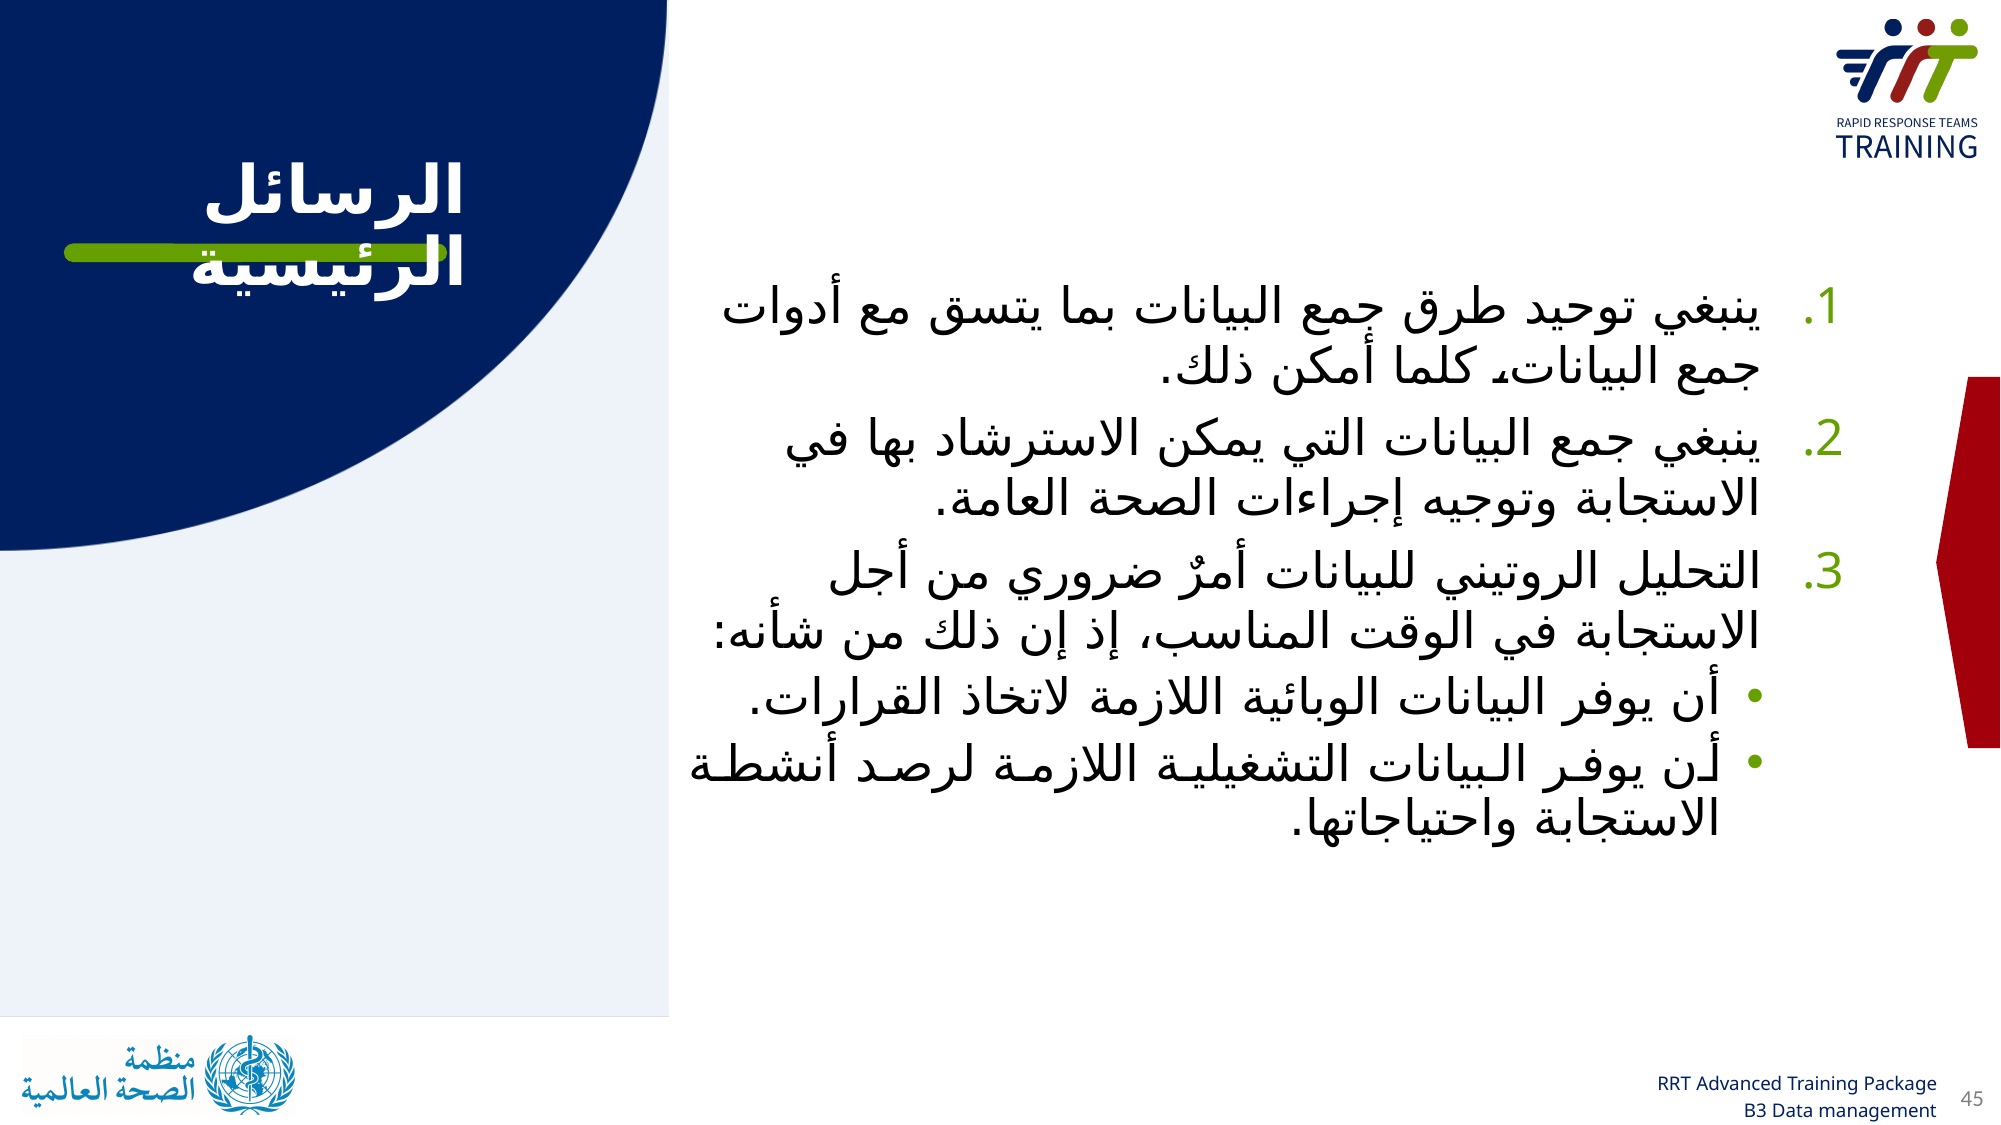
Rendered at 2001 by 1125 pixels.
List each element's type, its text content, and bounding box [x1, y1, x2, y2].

text_box الرسائل الرئيسية [44, 155, 468, 237]
picture [22, 1035, 295, 1115]
picture [252, 1050, 258, 1059]
picture [1835, 19, 1978, 167]
text_box ينبغي توحيد طرق جمع البيانات بما يتسق مع أدوات جمع البيانات، كلما أمكن ذلك. ينبغي جمع البيانات التي يمكن الاسترشاد بها في الاستجابة وتوجيه إجراءات الصحة العامة. التحليل الروتيني للبيانات أمرٌ ضروري من أجل الاستجابة في الوقت المناسب، إذ إن ذلك من شأنه: أن يوفر البيانات الوبائية اللازمة لاتخاذ القرارات. أن يوفر البيانات التشغيلية اللازمة لرصد أنشطة الاستجابة واحتياجاتها. [681, 265, 1855, 854]
picture [0, 0, 669, 1018]
